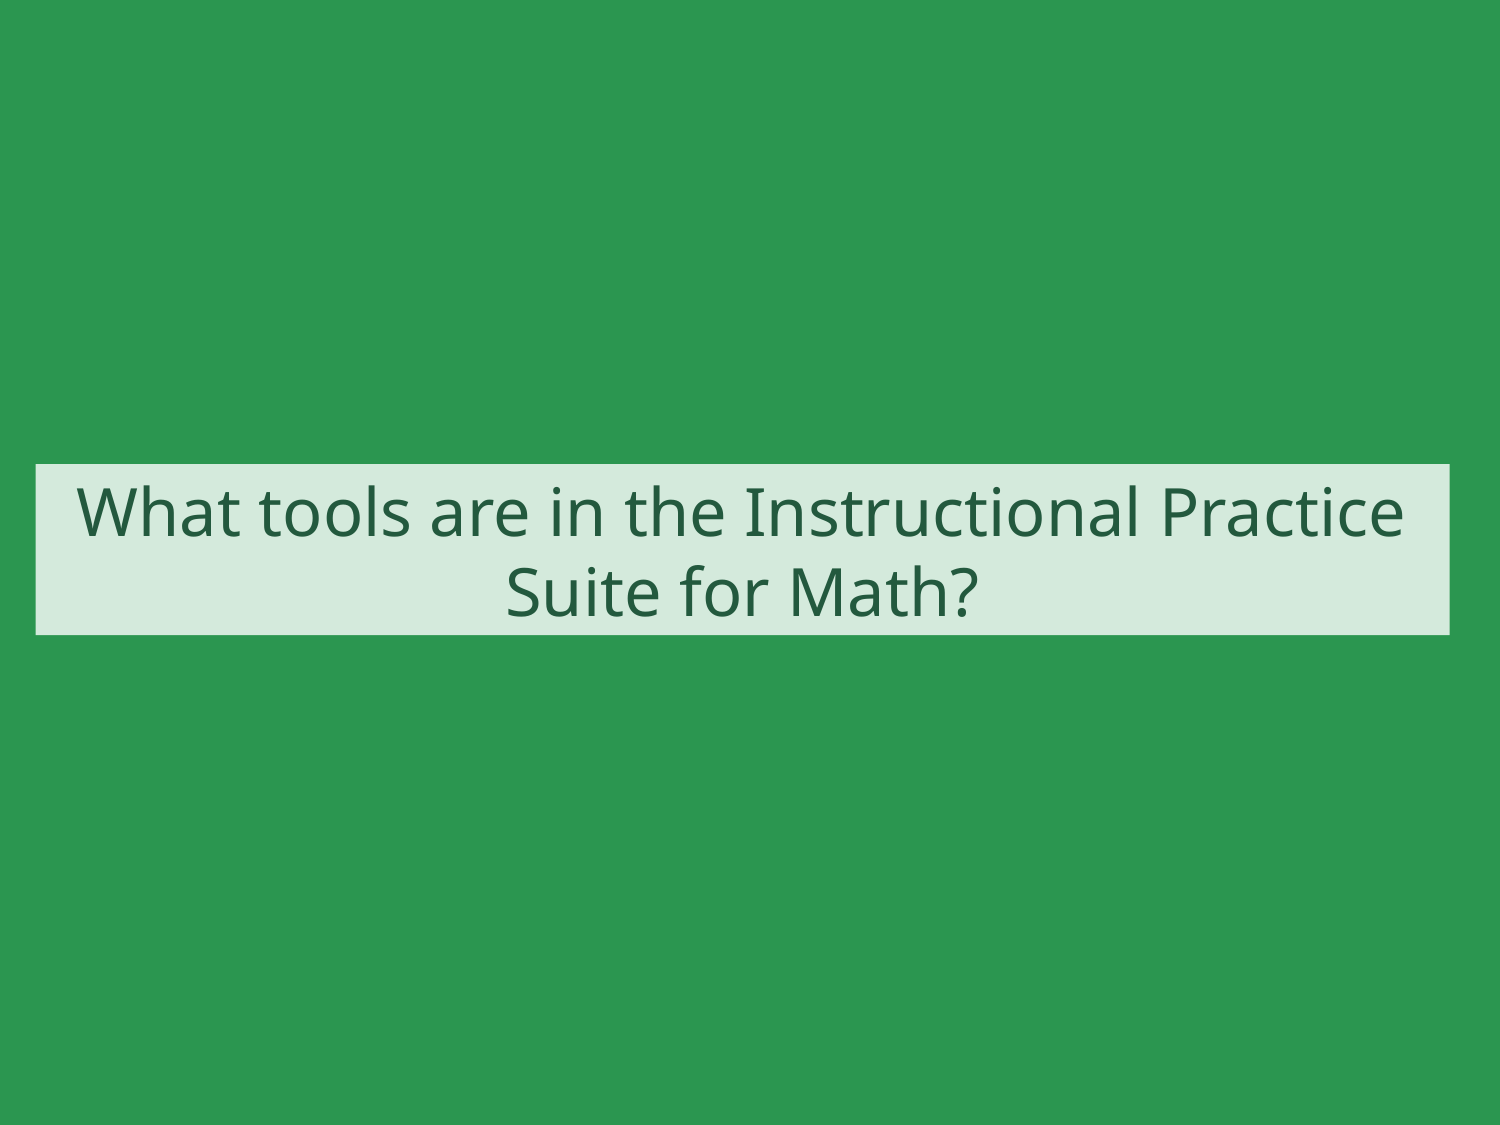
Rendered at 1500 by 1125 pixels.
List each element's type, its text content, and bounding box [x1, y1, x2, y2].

title What tools are in the Instructional Practice Suite for Math? [35, 464, 1450, 636]
